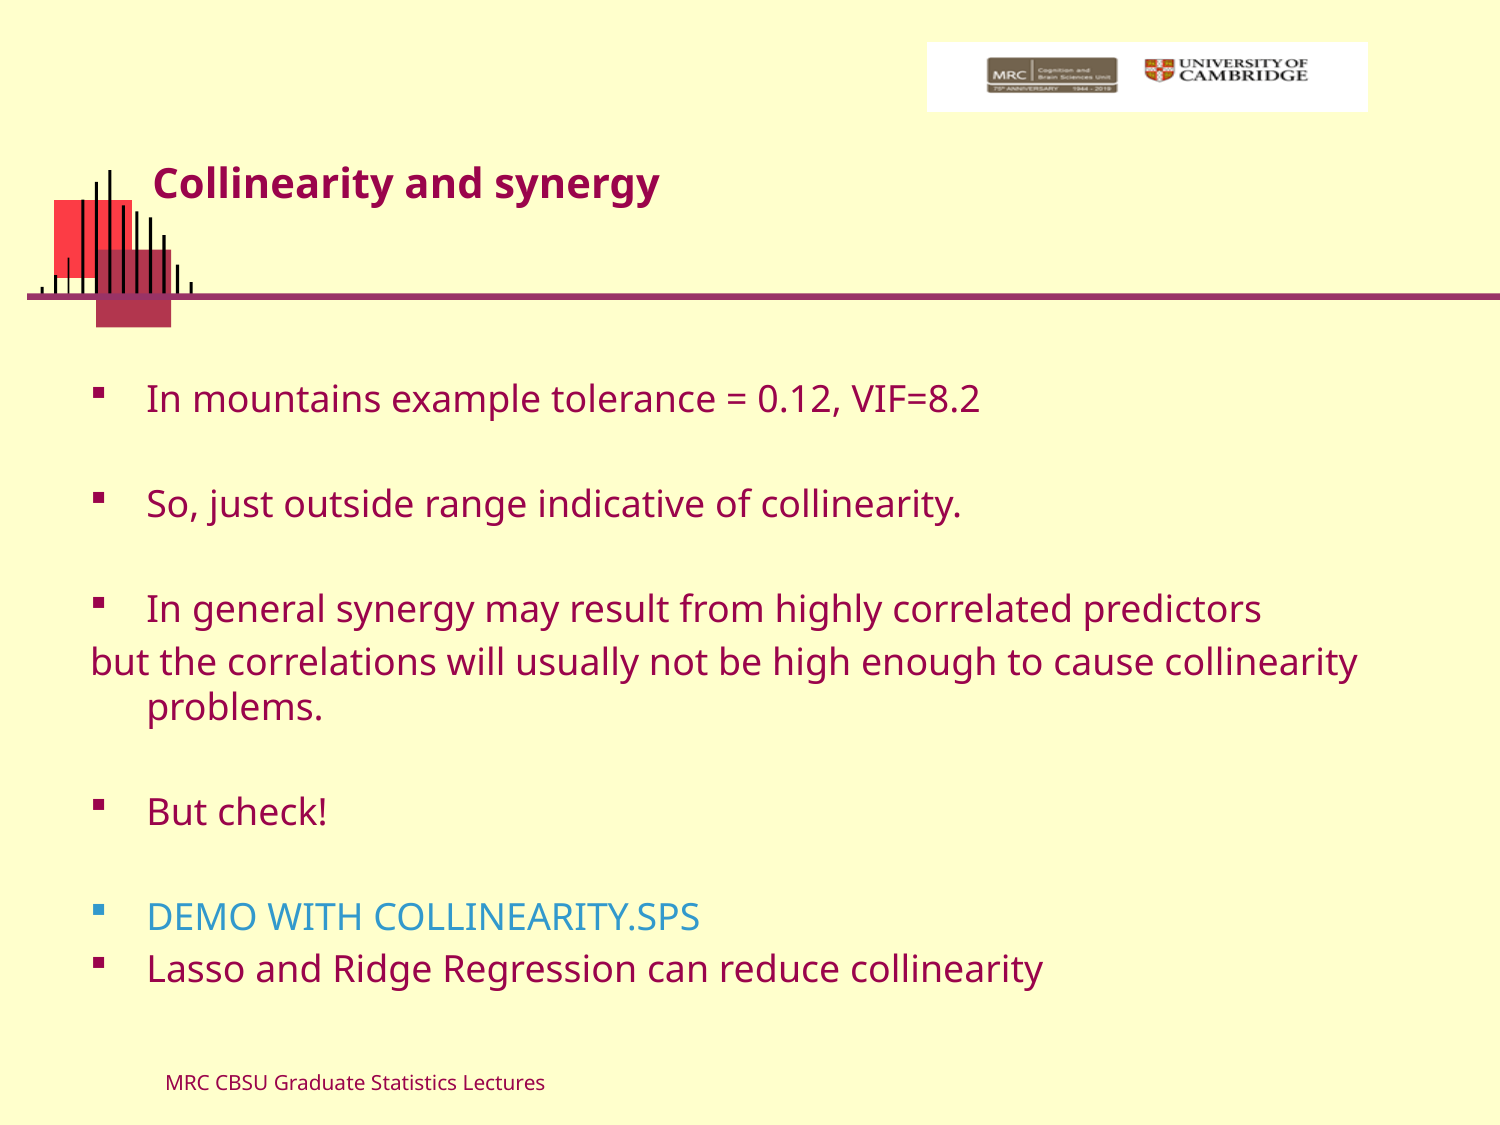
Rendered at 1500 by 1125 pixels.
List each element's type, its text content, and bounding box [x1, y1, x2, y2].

title Collinearity and synergy [137, 137, 988, 233]
footer MRC CBSU Graduate Statistics Lectures [149, 1062, 988, 1101]
list In mountains example tolerance = 0.12, VIF=8.2 So, just outside range indicative of collinearity. In general synergy may result from highly correlated predictors but the correlations will usually not be high enough to cause collinearity problems. But check! DEMO WITH COLLINEARITY.SPS Lasso and Ridge Regression can reduce collinearity [75, 262, 1425, 1038]
picture [927, 42, 1368, 112]
